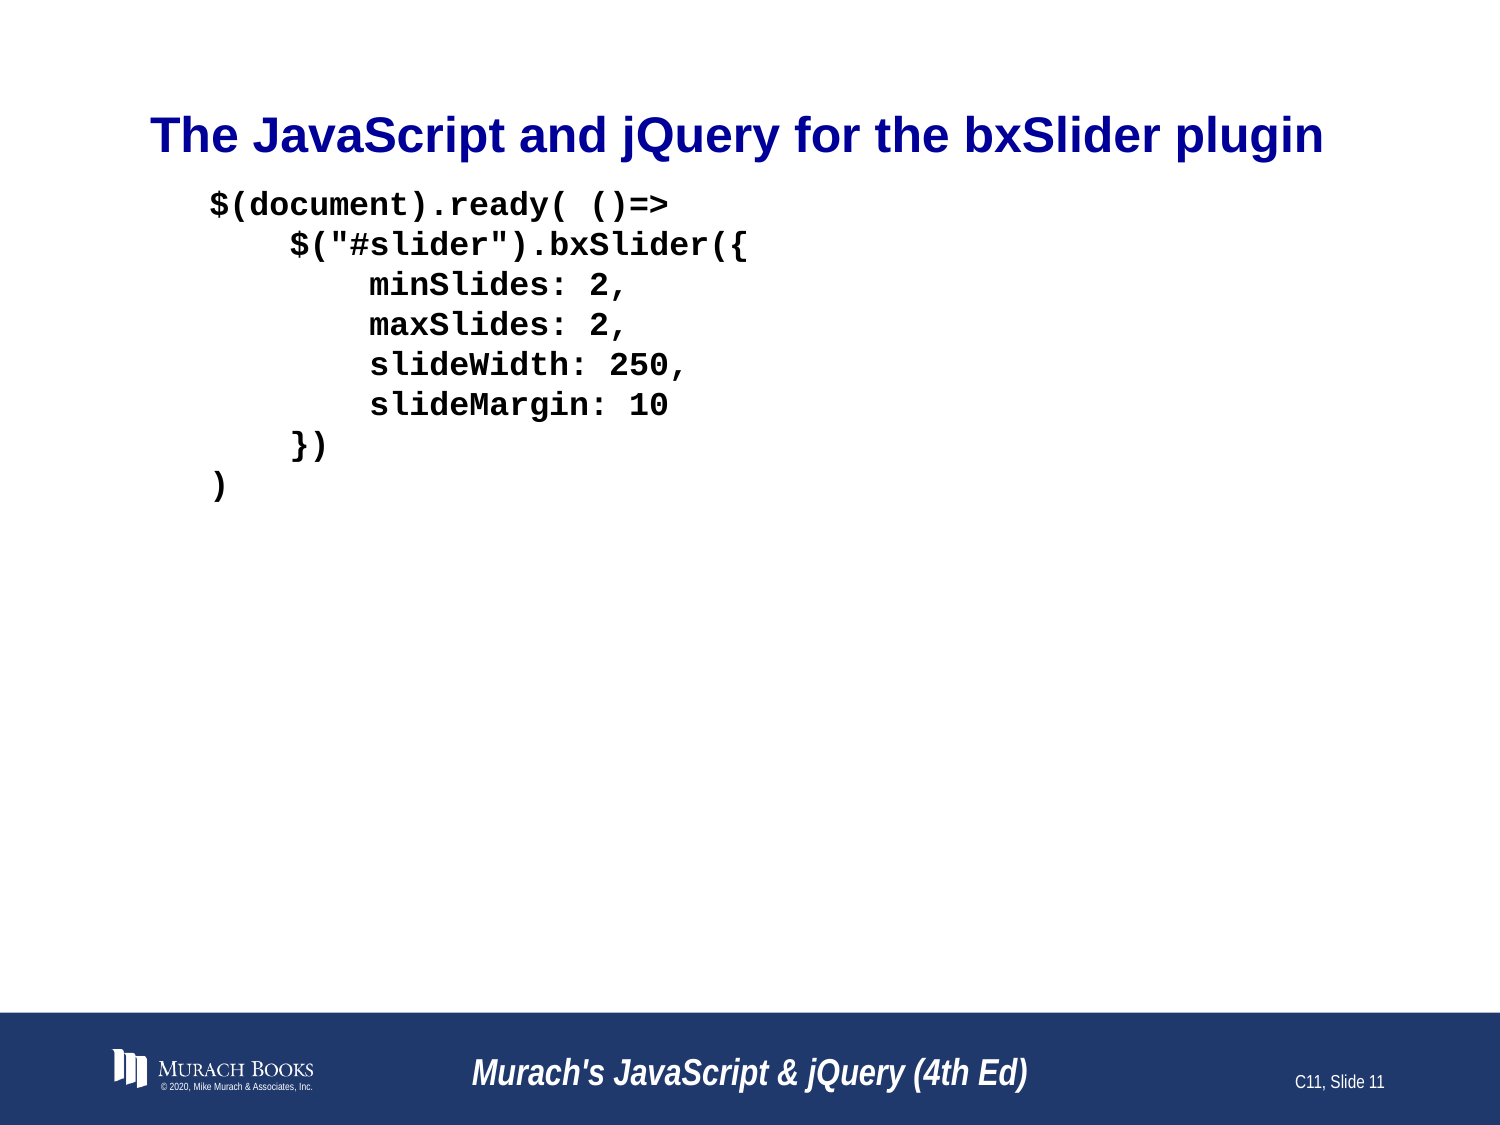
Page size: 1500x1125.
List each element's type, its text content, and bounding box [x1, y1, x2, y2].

slide_number C11, Slide 11 [1087, 1025, 1400, 1100]
list $(document).ready( ()=> $("#slider").bxSlider({ minSlides: 2, maxSlides: 2, slideWidth: 250, slideMargin: 10 }) ) [137, 174, 1350, 975]
title The JavaScript and jQuery for the bxSlider plugin [150, 102, 1350, 164]
slide_number Murach's JavaScript & jQuery (4th Ed) [463, 1025, 1050, 1100]
footer © 2020, Mike Murach & Associates, Inc. [12, 1025, 463, 1100]
